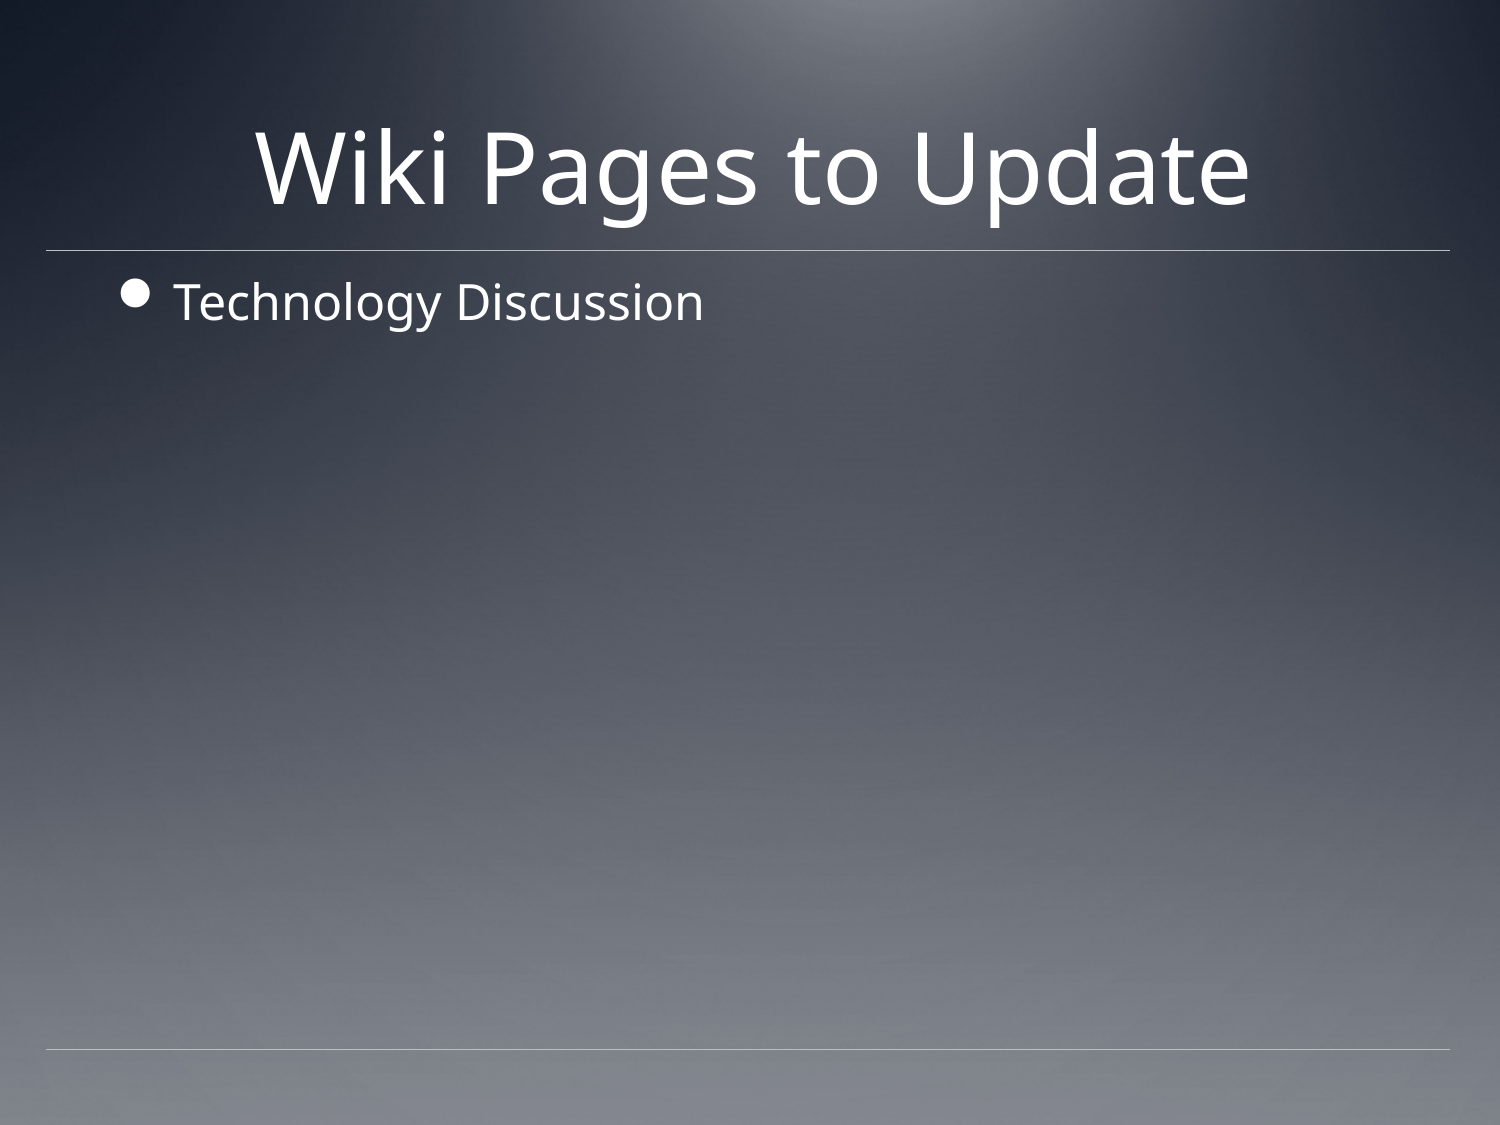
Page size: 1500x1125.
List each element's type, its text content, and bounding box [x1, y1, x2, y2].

title Wiki Pages to Update [104, 17, 1395, 233]
list Technology Discussion [101, 262, 1395, 1024]
